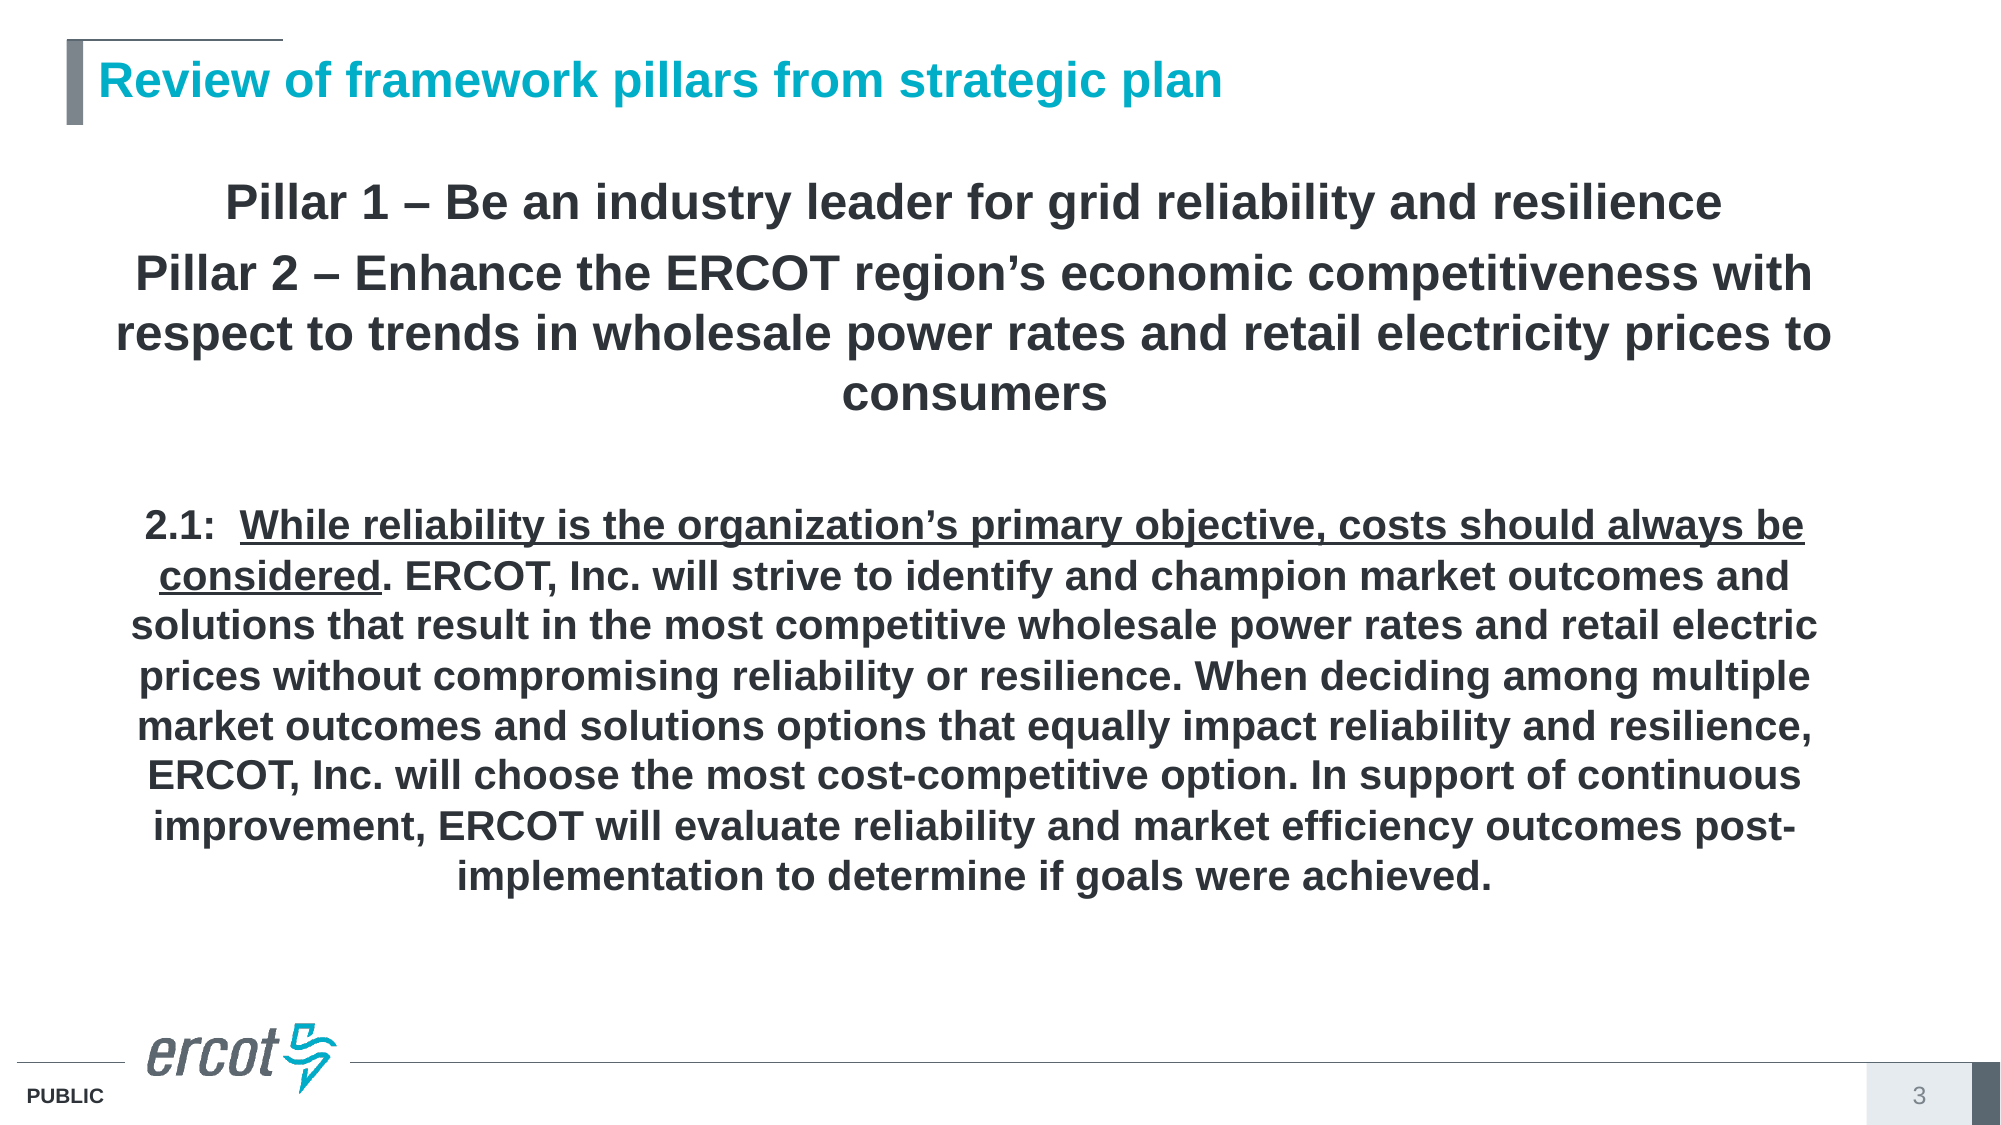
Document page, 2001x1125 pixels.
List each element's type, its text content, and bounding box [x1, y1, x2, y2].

list Pillar 1 – Be an industry leader for grid reliability and resilience Pillar 2 – Enhance the ERCOT region’s economic competitiveness with respect to trends in wholesale power rates and retail electricity prices to consumers 2.1: While reliability is the organization’s primary objective, costs should always be considered. ERCOT, Inc. will strive to identify and champion market outcomes and solutions that result in the most competitive wholesale power rates and retail electric prices without compromising reliability or resilience. When deciding among multiple market outcomes and solutions options that equally impact reliability and resilience, ERCOT, Inc. will choose the most cost-competitive option. In support of continuous improvement, ERCOT will evaluate reliability and market efficiency outcomes post- implementation to determine if goals were achieved. [66, 125, 1883, 265]
picture [143, 1019, 340, 1096]
title Review of framework pillars from strategic plan [83, 39, 1934, 125]
slide_number 3 [1866, 1076, 1973, 1113]
